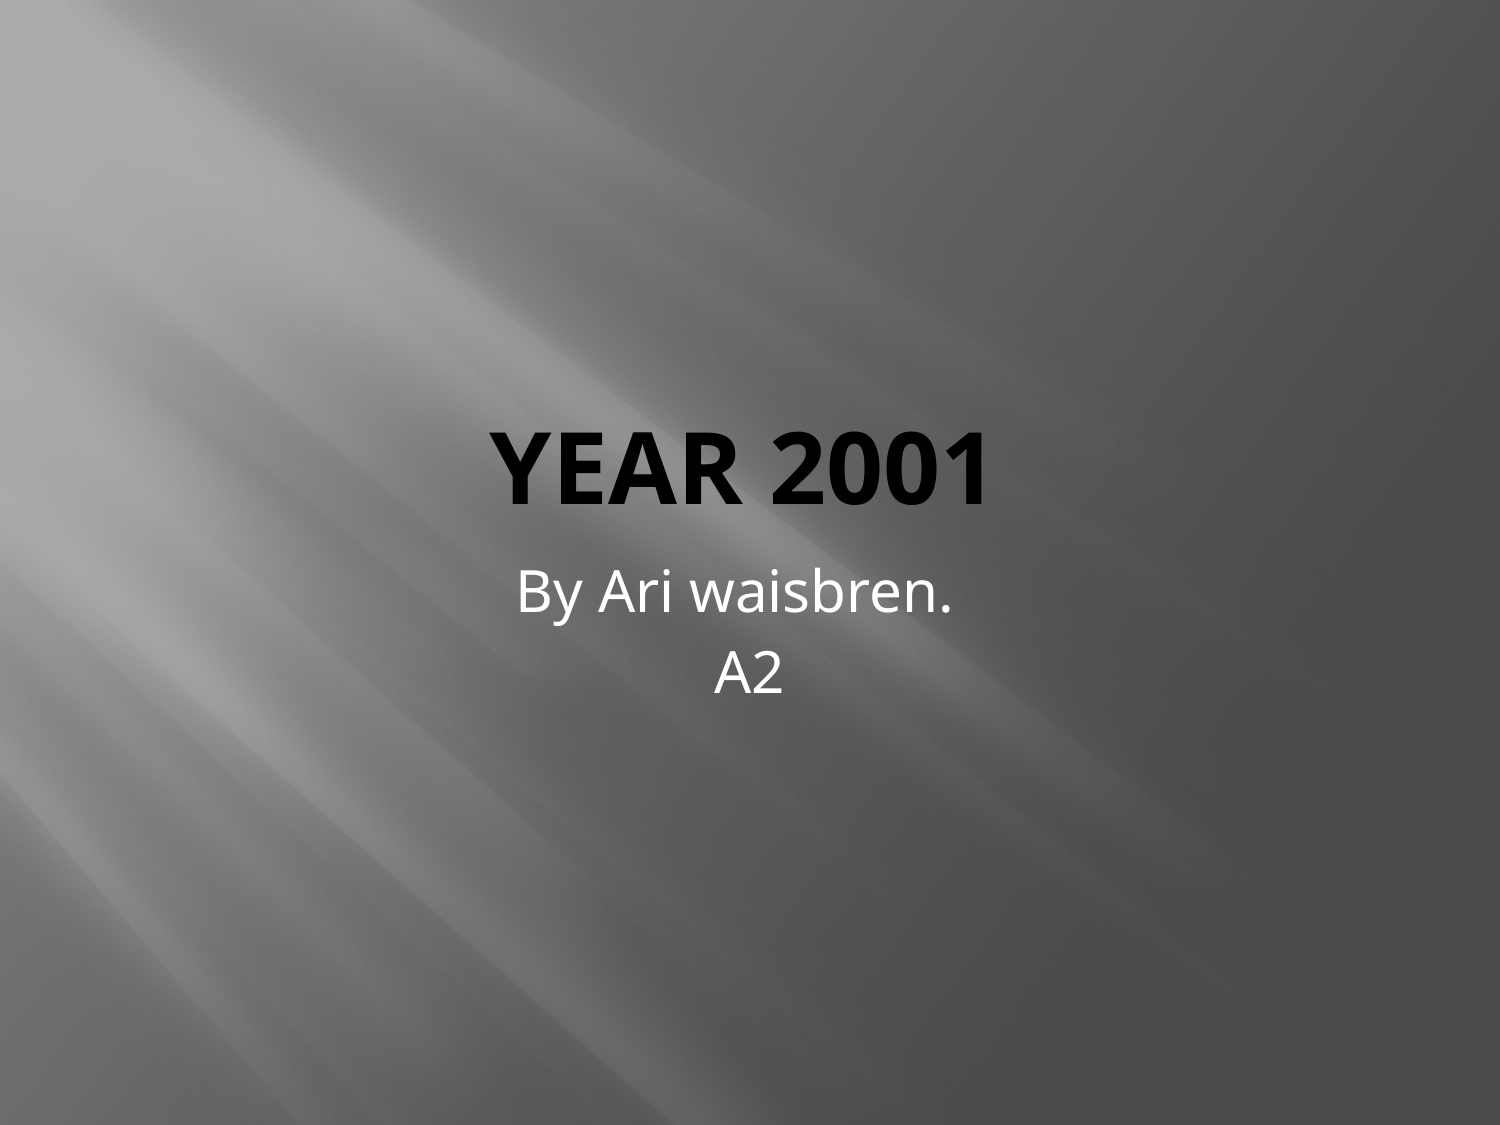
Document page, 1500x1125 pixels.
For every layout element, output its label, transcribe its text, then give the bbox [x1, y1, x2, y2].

title Year 2001 [69, 224, 1420, 525]
subtitle By Ari waisbren. A2 [225, 546, 1275, 834]
